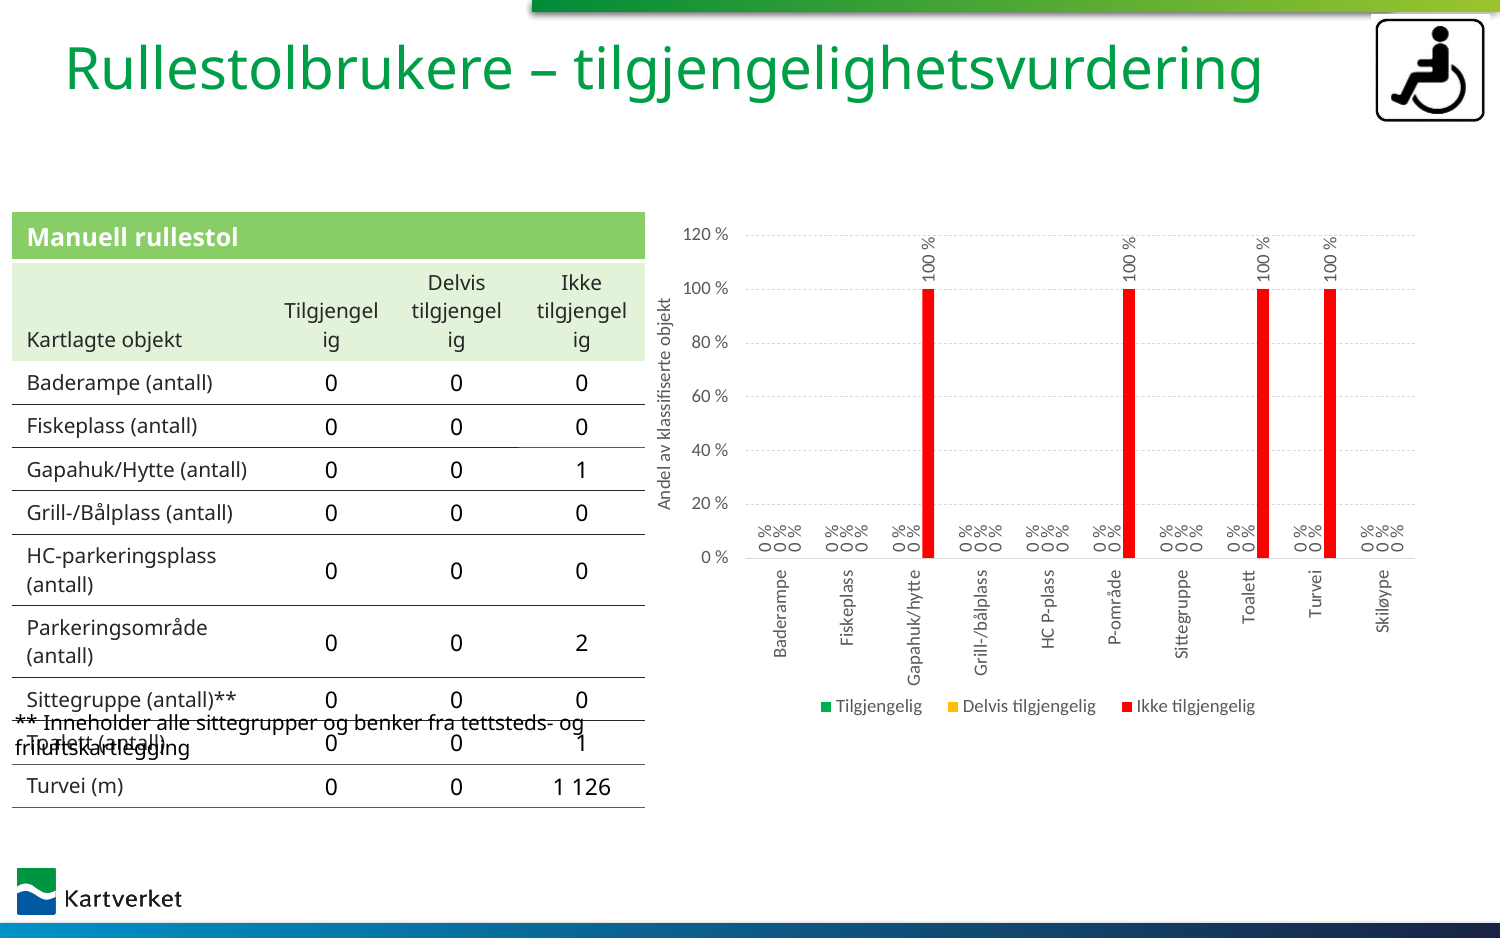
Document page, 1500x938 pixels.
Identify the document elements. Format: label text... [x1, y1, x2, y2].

table_cell 1 126 [519, 768, 645, 807]
table_cell 0 [519, 535, 638, 605]
table_cell Sittegruppe (antall)** [12, 678, 269, 702]
table_cell 0 [519, 678, 638, 702]
table_cell 0 [519, 405, 638, 447]
table_cell 0 [394, 768, 519, 807]
table_cell Tilgjengelig [269, 263, 394, 361]
table_header Manuell rullestol [12, 212, 645, 259]
table_cell 0 [269, 678, 394, 702]
table_cell 0 [394, 678, 519, 702]
table_cell 0 [269, 448, 394, 490]
table_cell Ikke tilgjengelig [519, 263, 638, 361]
picture [1371, 13, 1491, 127]
table_cell 1 [519, 448, 638, 490]
table_cell Gapahuk/Hytte (antall) [12, 448, 269, 490]
table_cell 0 [394, 405, 519, 447]
table_cell Kartlagte objekt [12, 263, 269, 361]
table_cell 0 [394, 491, 519, 534]
table_cell 0 [394, 535, 519, 605]
table_cell 0 [519, 361, 638, 404]
table_cell Parkeringsområde (antall) [12, 606, 269, 677]
table_cell Grill-/Bålplass (antall) [12, 491, 269, 534]
table_cell Turvei (m) [12, 768, 269, 807]
table_cell 0 [269, 535, 394, 605]
picture [643, 218, 1427, 728]
table_cell HC-parkeringsplass (antall) [12, 535, 269, 605]
table_cell Fiskeplass (antall) [12, 405, 269, 447]
table_cell 0 [519, 491, 638, 534]
text_box ** Inneholder alle sittegrupper og benker fra tettsteds- og friluftskartlegging [0, 702, 745, 768]
table_cell 0 [269, 768, 394, 807]
text_box Rullestolbrukere – tilgjengelighetsvurdering [49, 12, 1372, 109]
table_cell 0 [394, 606, 519, 677]
table_cell 0 [394, 448, 519, 490]
table_cell 2 [519, 606, 638, 677]
table_cell Delvis tilgjengelig [394, 263, 519, 361]
table_cell 0 [269, 491, 394, 534]
table_cell 0 [394, 361, 519, 404]
table_cell 0 [269, 361, 394, 404]
table_cell Baderampe (antall) [12, 361, 269, 404]
table_cell 0 [269, 606, 394, 677]
table_cell 0 [269, 405, 394, 447]
